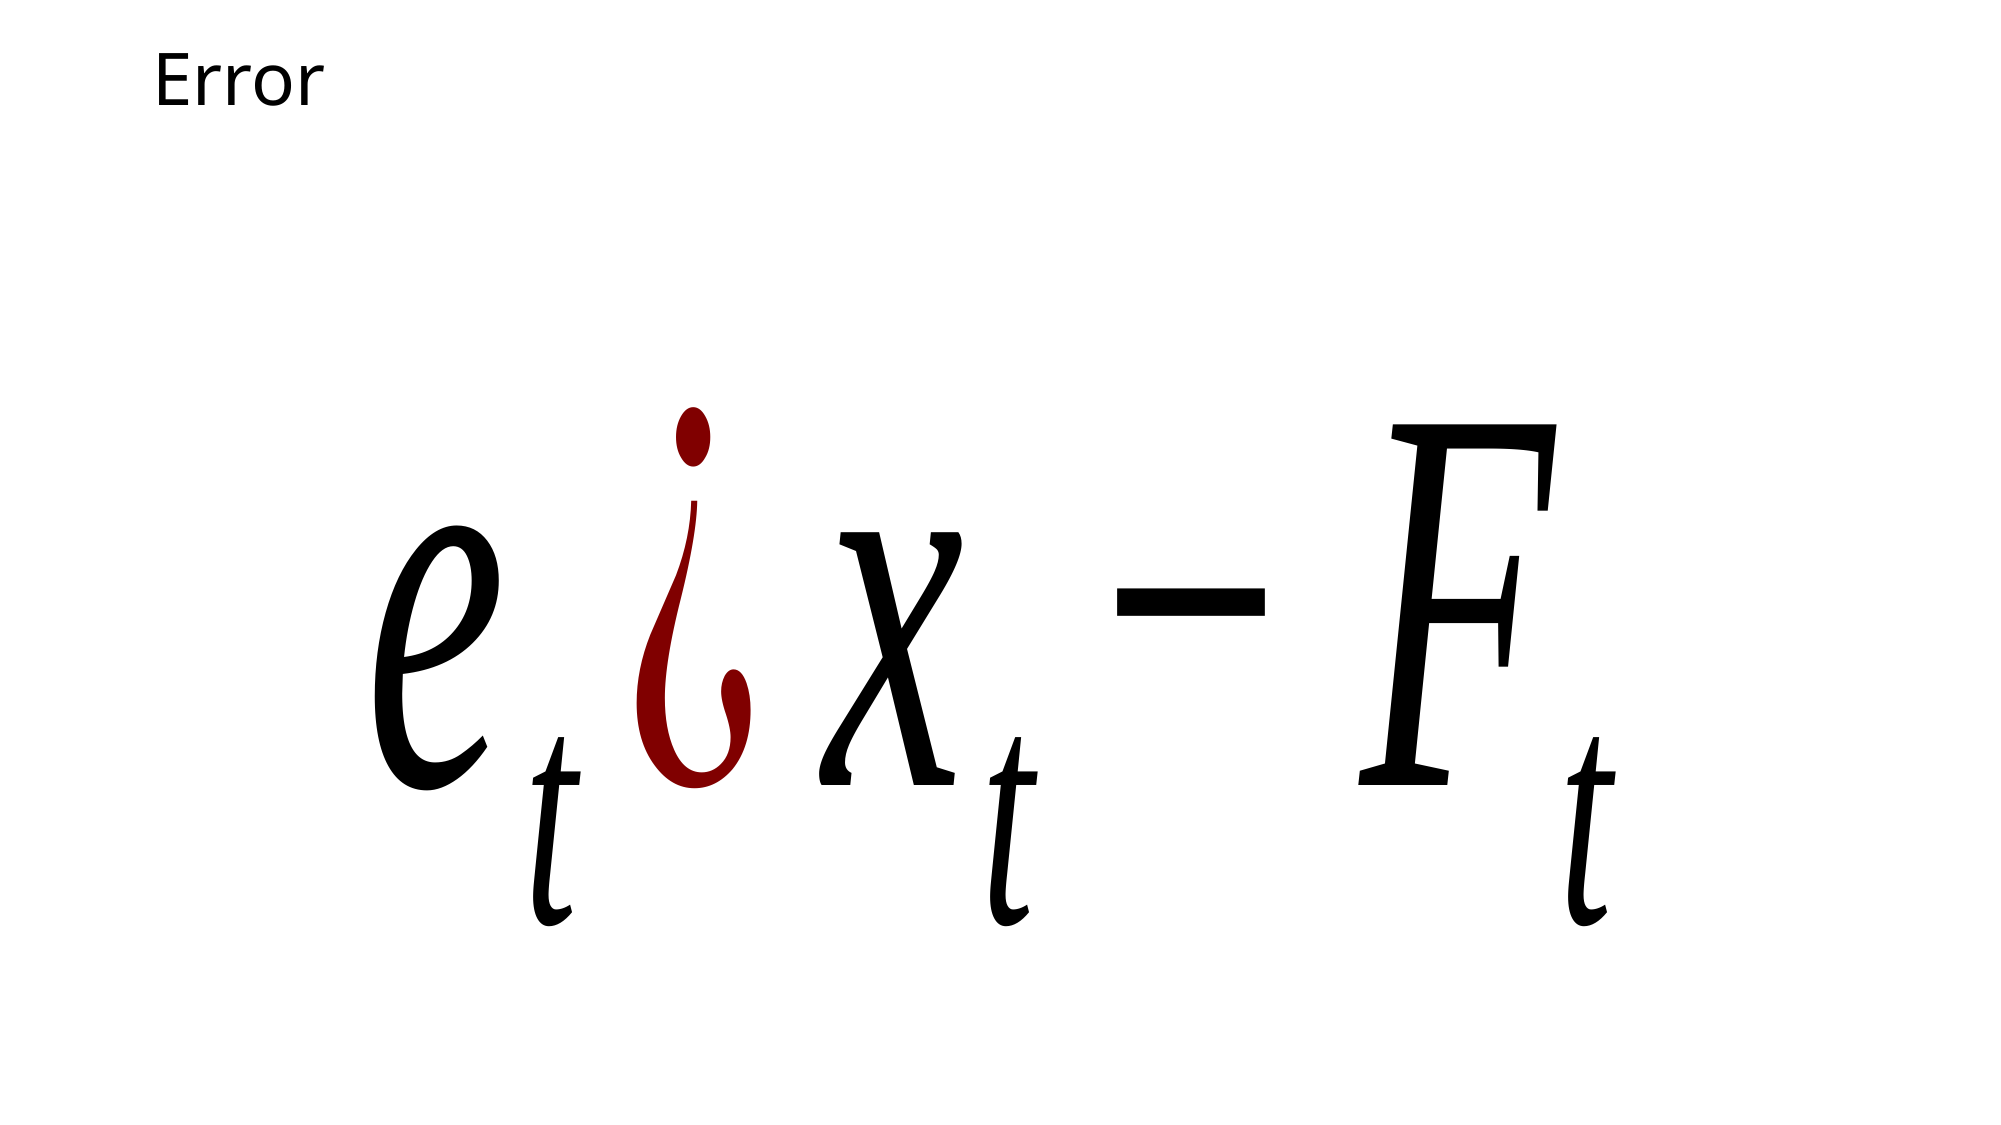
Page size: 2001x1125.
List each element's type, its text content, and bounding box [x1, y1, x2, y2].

title Error [137, 35, 1863, 130]
